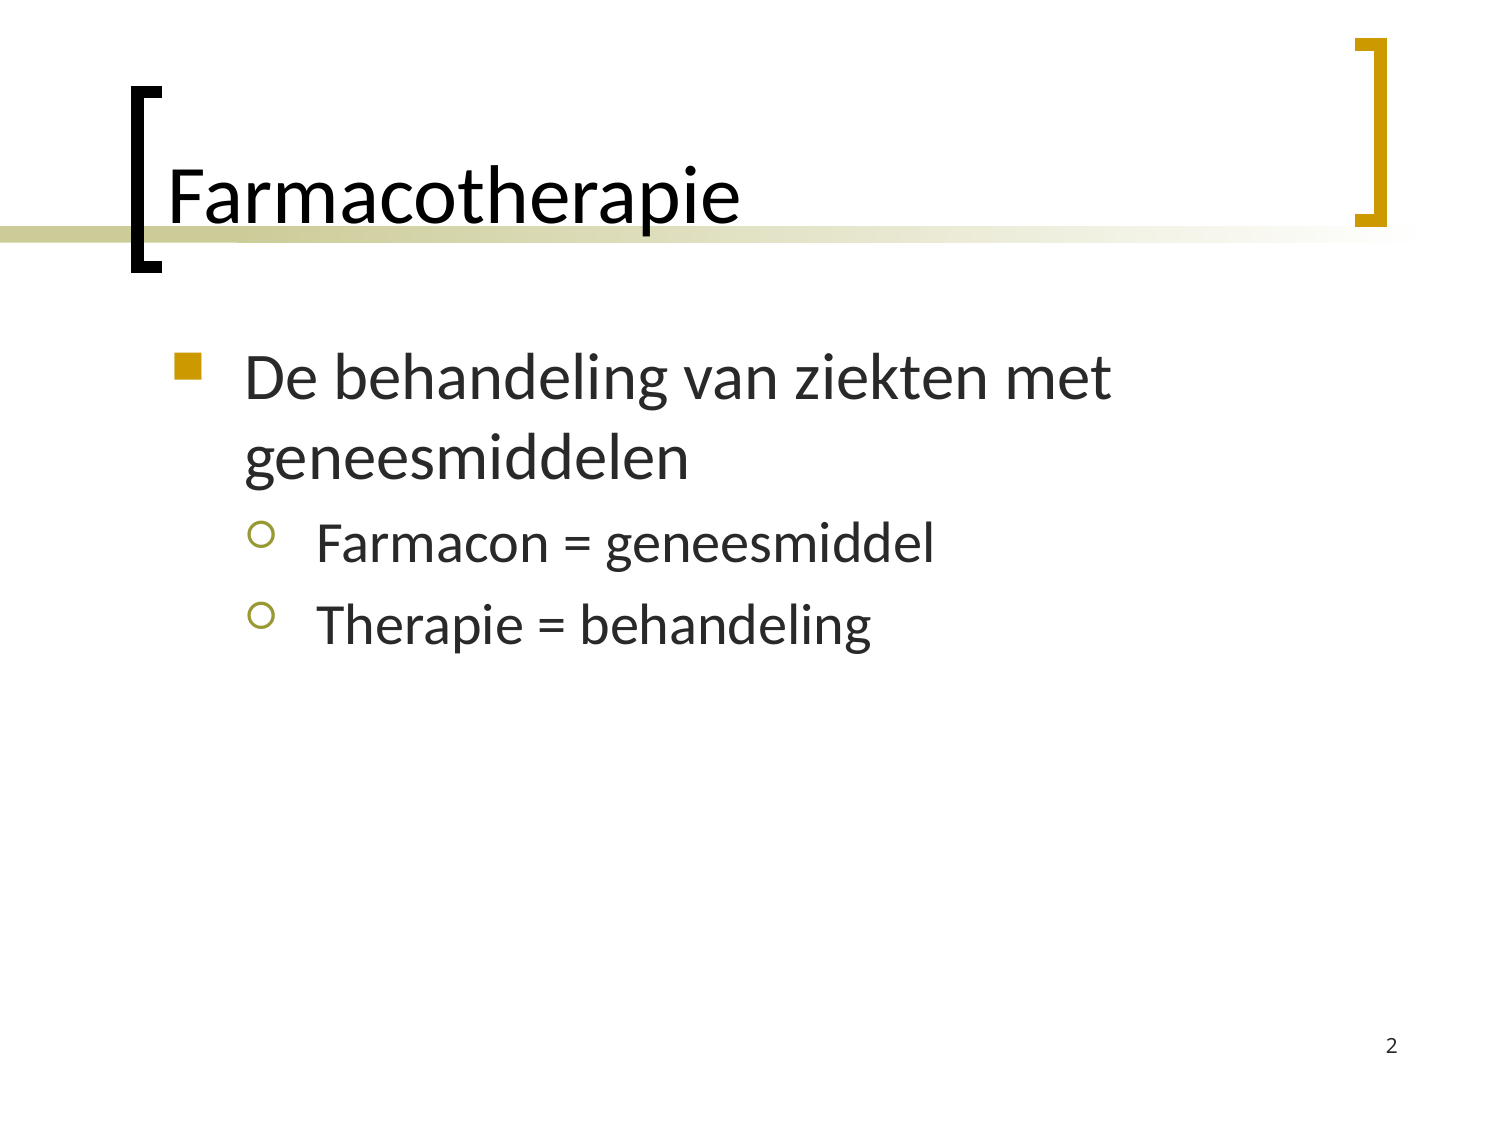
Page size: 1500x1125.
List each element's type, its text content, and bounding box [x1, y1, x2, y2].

slide_number 2 [1099, 1024, 1413, 1101]
title Farmacotherapie [152, 15, 1328, 248]
list De behandeling van ziekten met geneesmiddelen Farmacon = geneesmiddel Therapie = behandeling [155, 324, 1413, 1000]
